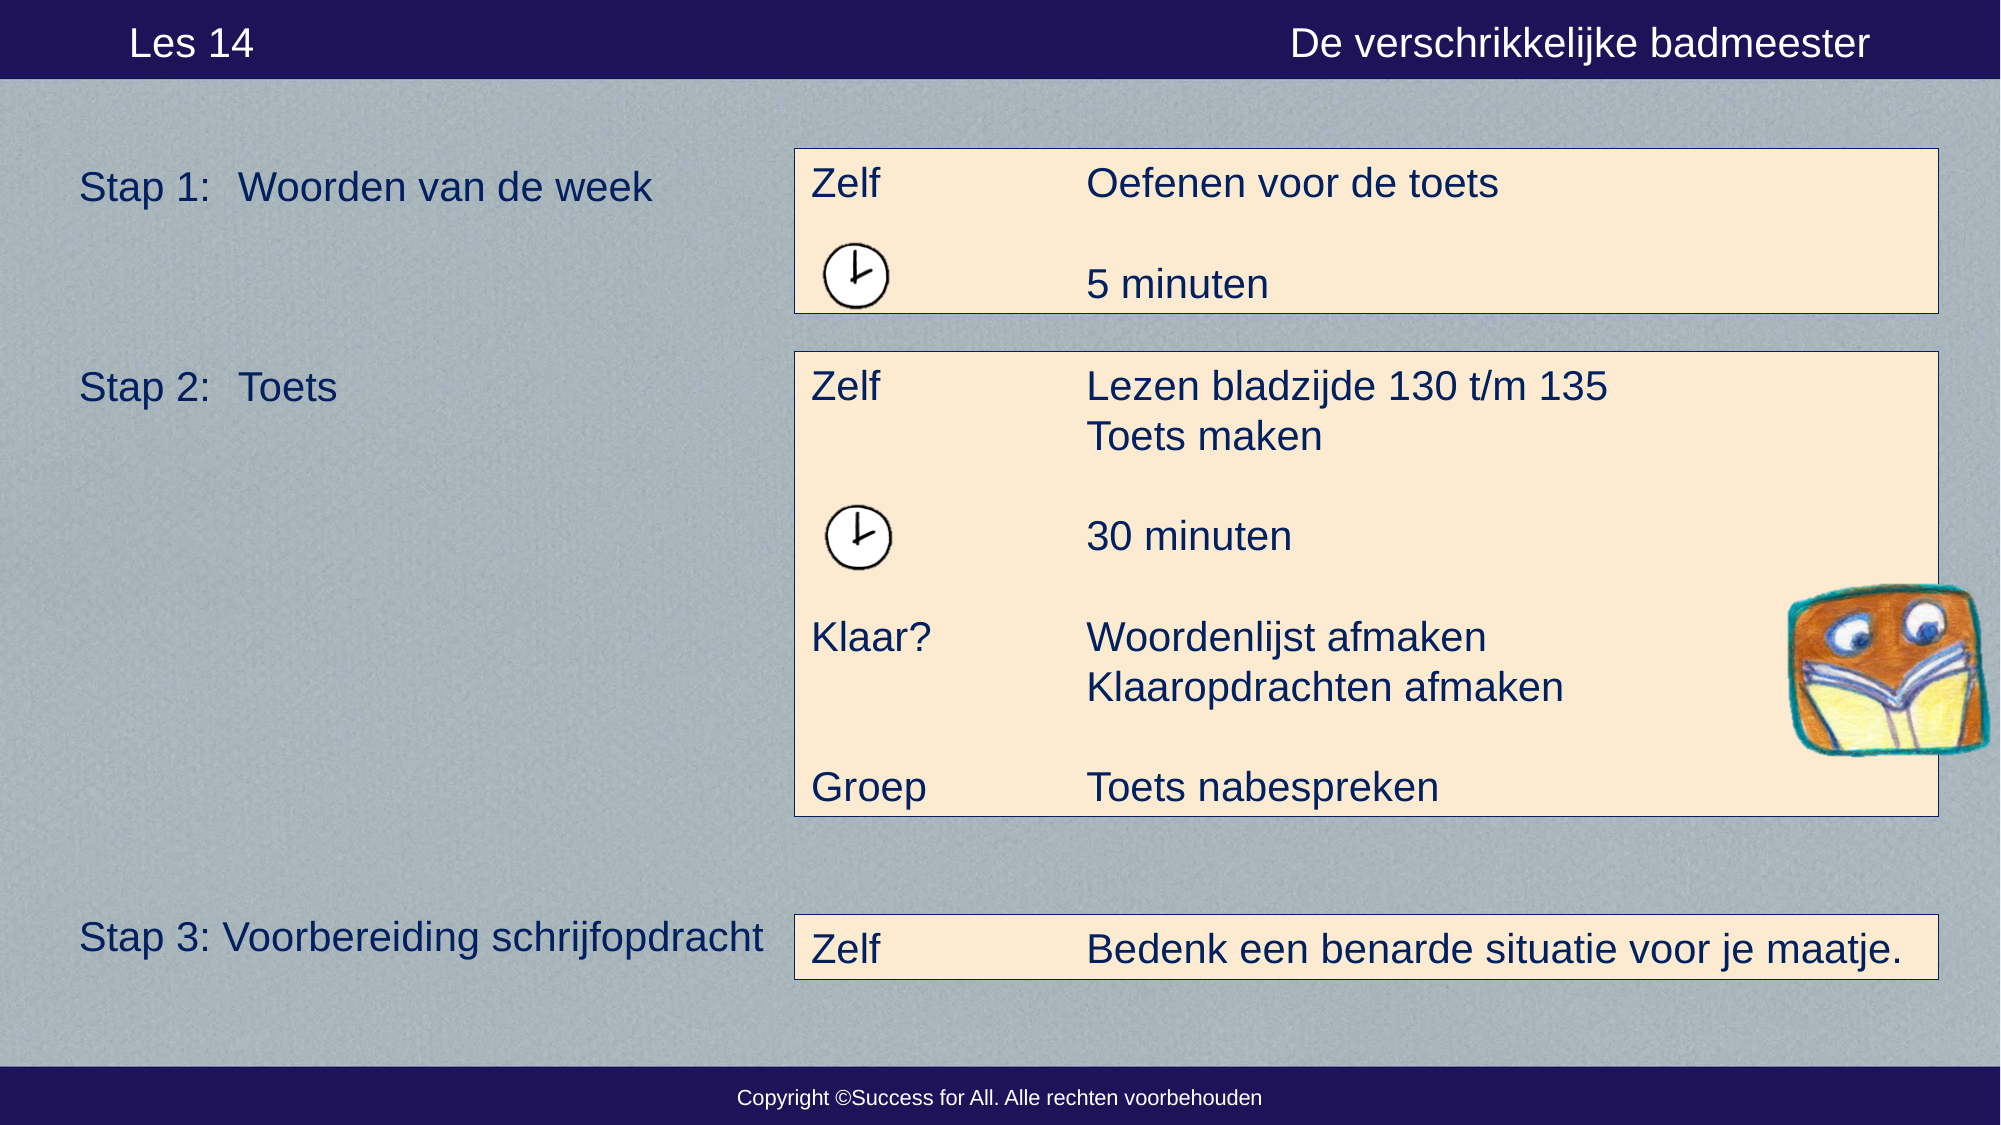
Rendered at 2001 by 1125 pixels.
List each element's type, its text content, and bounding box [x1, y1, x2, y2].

text_box De verschrikkelijke badmeester [999, 8, 1886, 73]
text_box Zelf Lezen bladzijde 130 t/m 135 Toets maken 30 minuten Klaar? Woordenlijst afmaken Klaaropdrachten afmaken Groep Toets nabespreken [794, 351, 1939, 817]
text_box Stap 1: Woorden van de week Stap 2: Toets Stap 3: Voorbereiding schrijfopdracht [64, 152, 857, 1018]
picture [0, 0, 2001, 1125]
text_box Zelf Bedenk een benarde situatie voor je maatje. [794, 914, 1939, 980]
text_box Zelf Oefenen voor de toets 5 minuten [794, 148, 1939, 314]
text_box Copyright ©Success for All. Alle rechten voorbehouden [0, 1076, 2000, 1125]
text_box Les 14 [114, 8, 354, 73]
